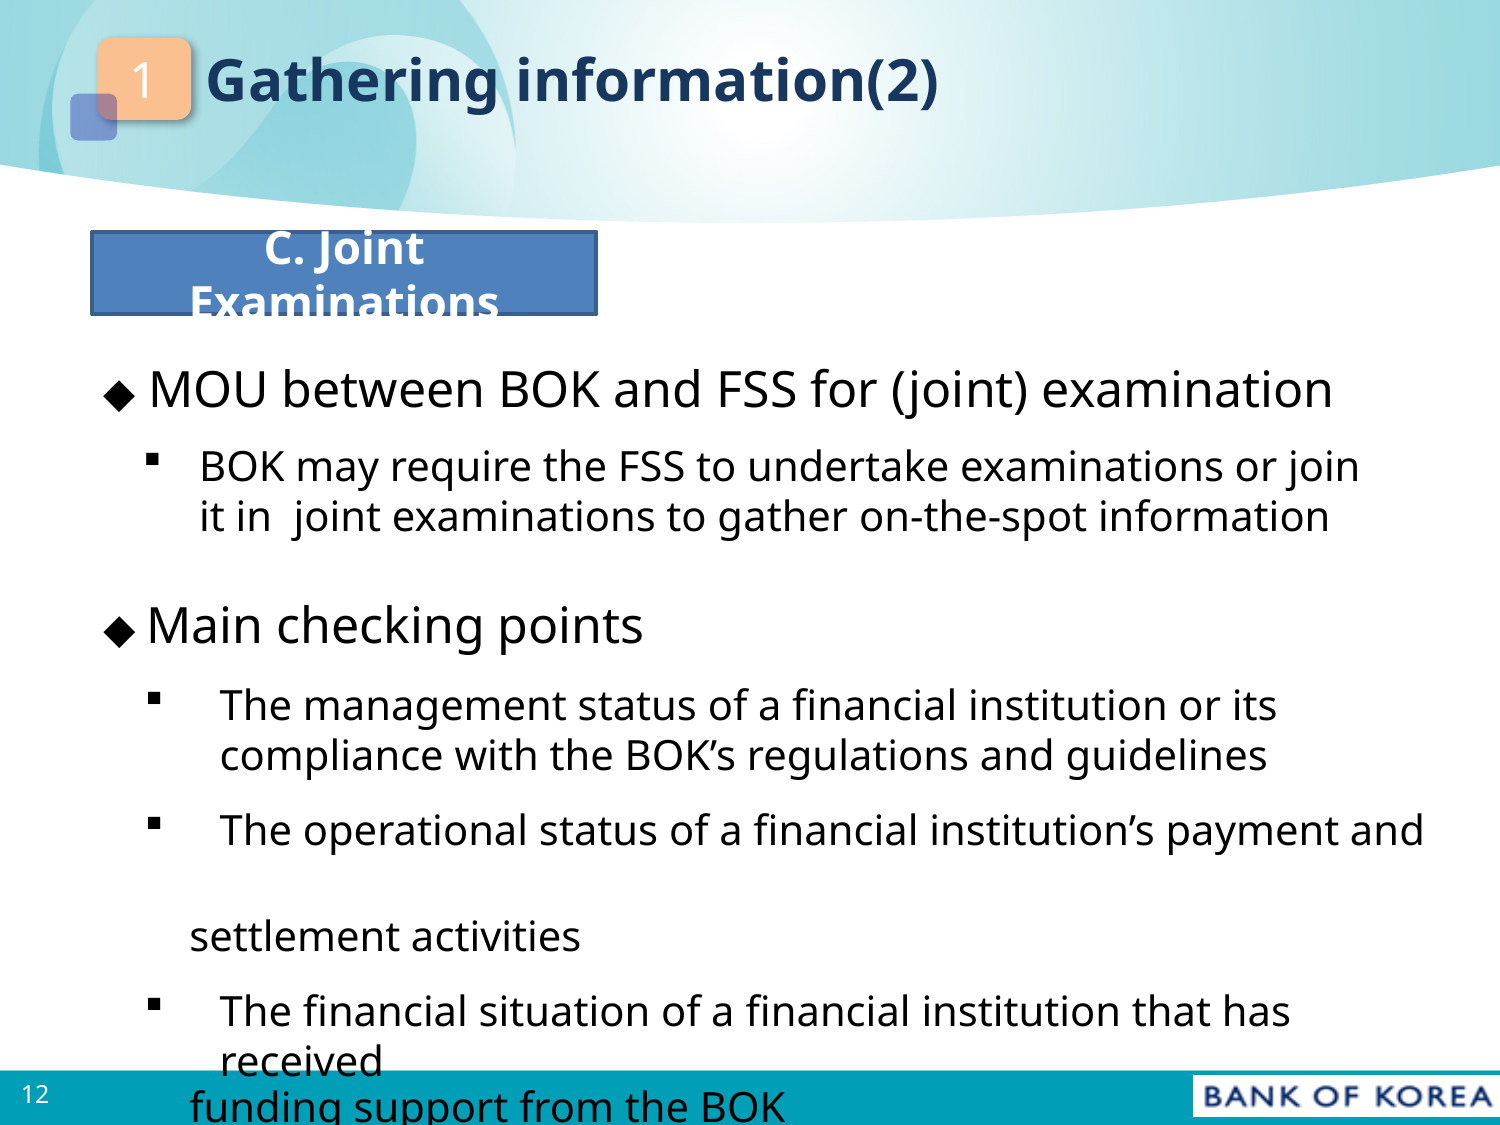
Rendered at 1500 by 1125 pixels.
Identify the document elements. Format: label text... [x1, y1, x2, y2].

text_box BOK may require the FSS to undertake examinations or join it in joint examinations to gather on-the-spot information [53, 432, 1383, 548]
text_box ◆ MOU between BOK and FSS for (joint) examination [88, 349, 1456, 425]
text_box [70, 35, 1365, 141]
slide_number 11 [5, 1065, 356, 1125]
text_box C. Joint Examinations [90, 230, 598, 316]
picture [0, 0, 1500, 1125]
text_box ◆ Main checking points The management status of a financial institution or its compliance with the BOK’s regulations and guidelines The operational status of a financial institution’s payment and settlement activities The financial situation of a financial institution that has received funding support from the BOK [88, 586, 1459, 1125]
